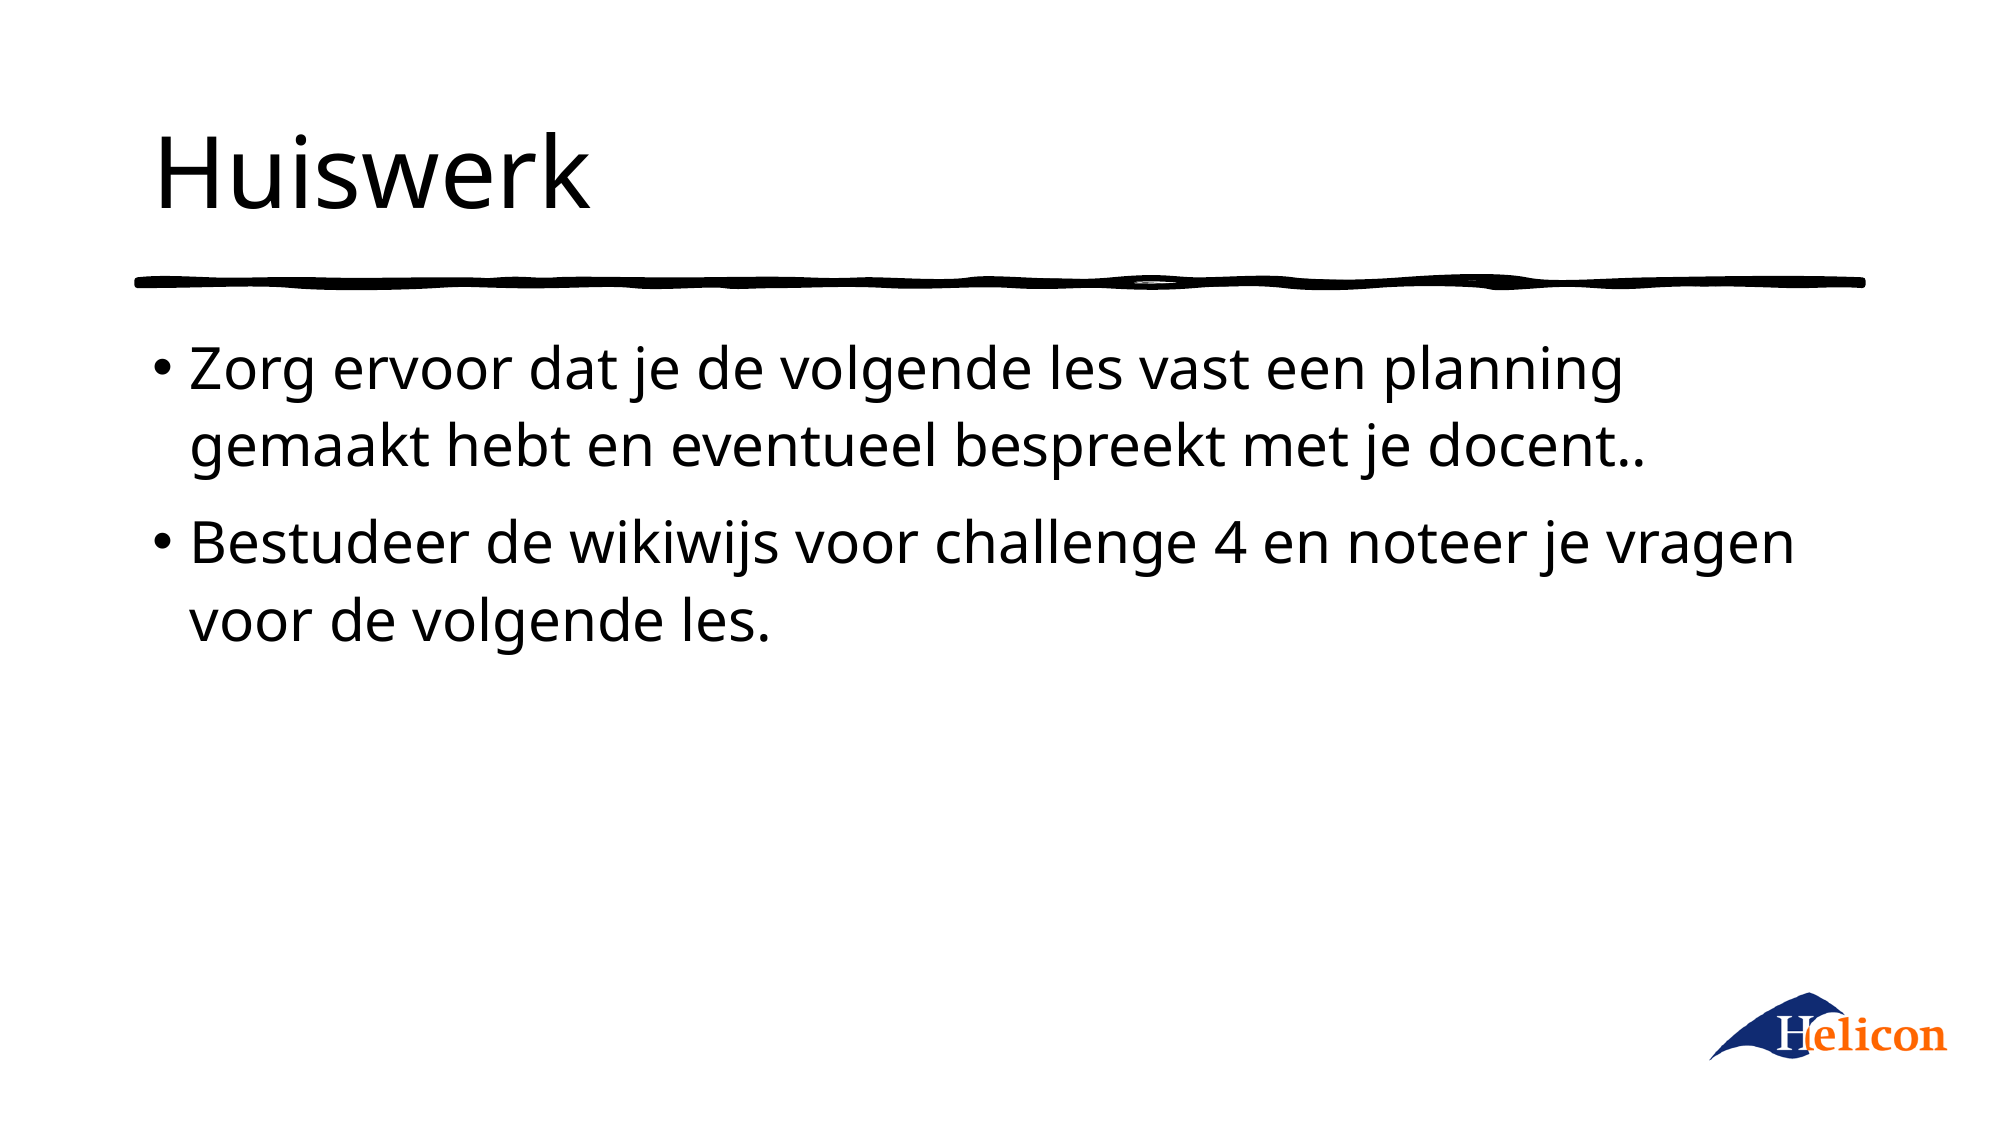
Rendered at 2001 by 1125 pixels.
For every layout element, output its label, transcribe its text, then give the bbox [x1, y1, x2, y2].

list Zorg ervoor dat je de volgende les vast een planning gemaakt hebt en eventueel bespreekt met je docent.. Bestudeer de wikiwijs voor challenge 4 en noteer je vragen voor de volgende les. [137, 316, 1863, 1014]
title Huiswerk [137, 59, 1863, 278]
picture [1671, 952, 2000, 1125]
